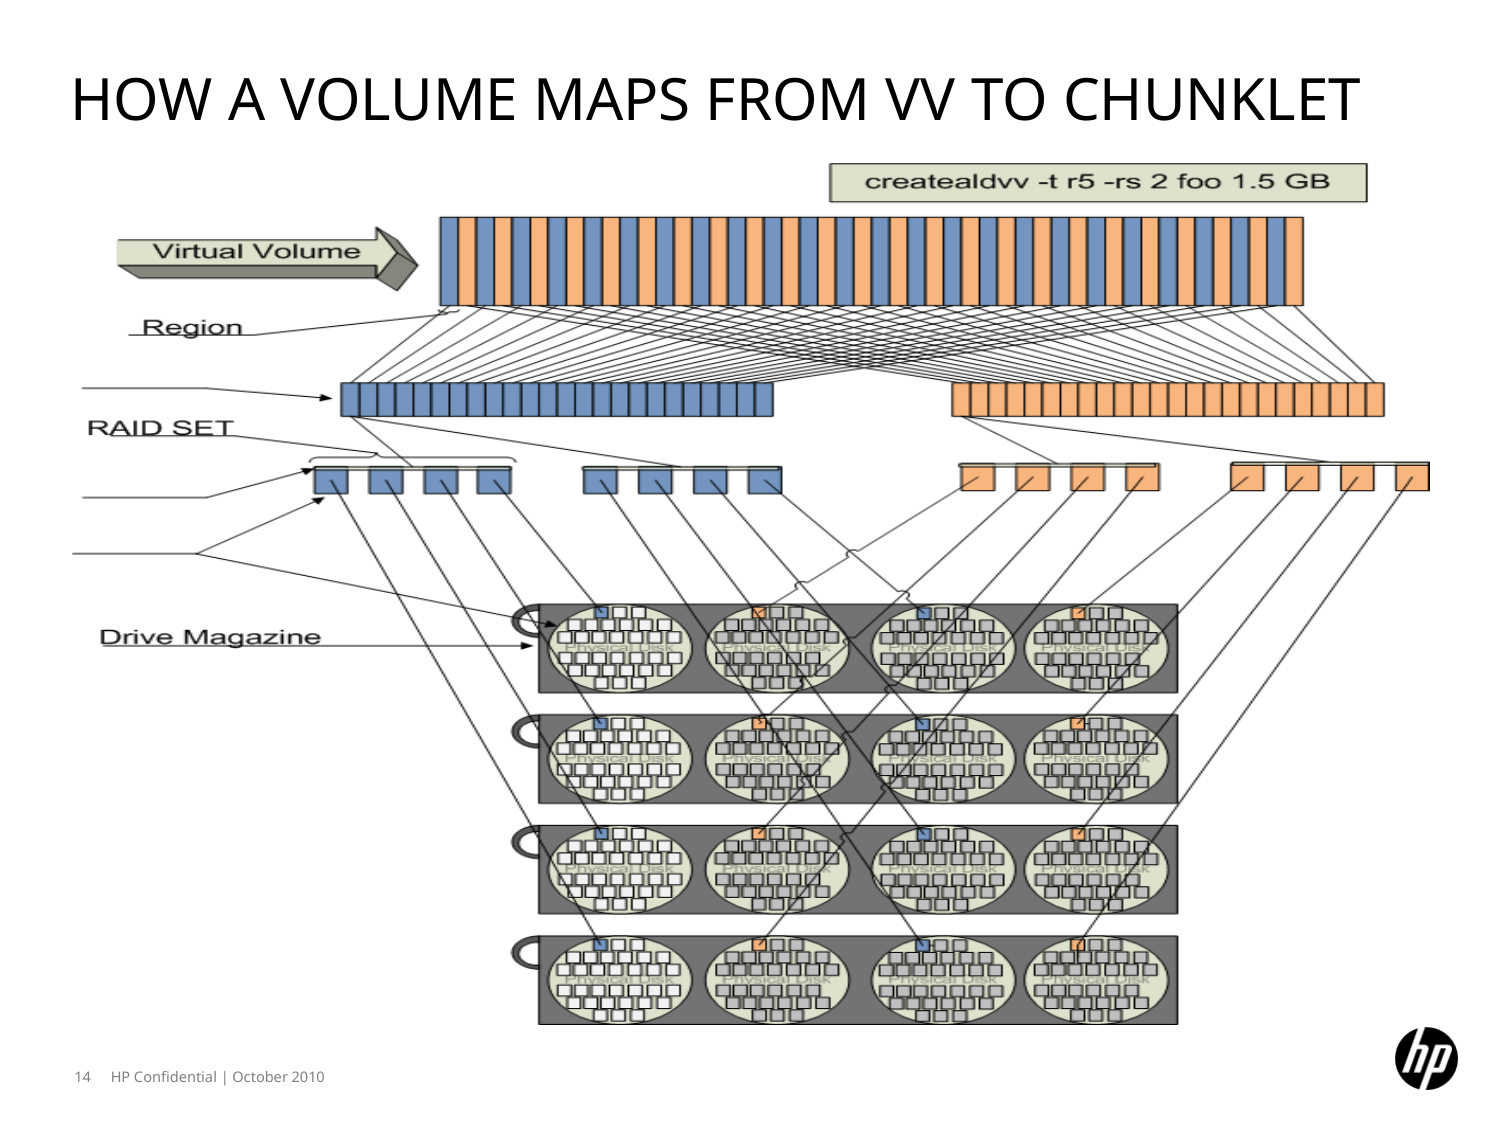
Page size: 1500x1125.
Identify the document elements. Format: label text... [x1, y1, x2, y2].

title How a Volume Maps from VV to Chunklet [55, 55, 1451, 128]
picture [72, 163, 1460, 1092]
